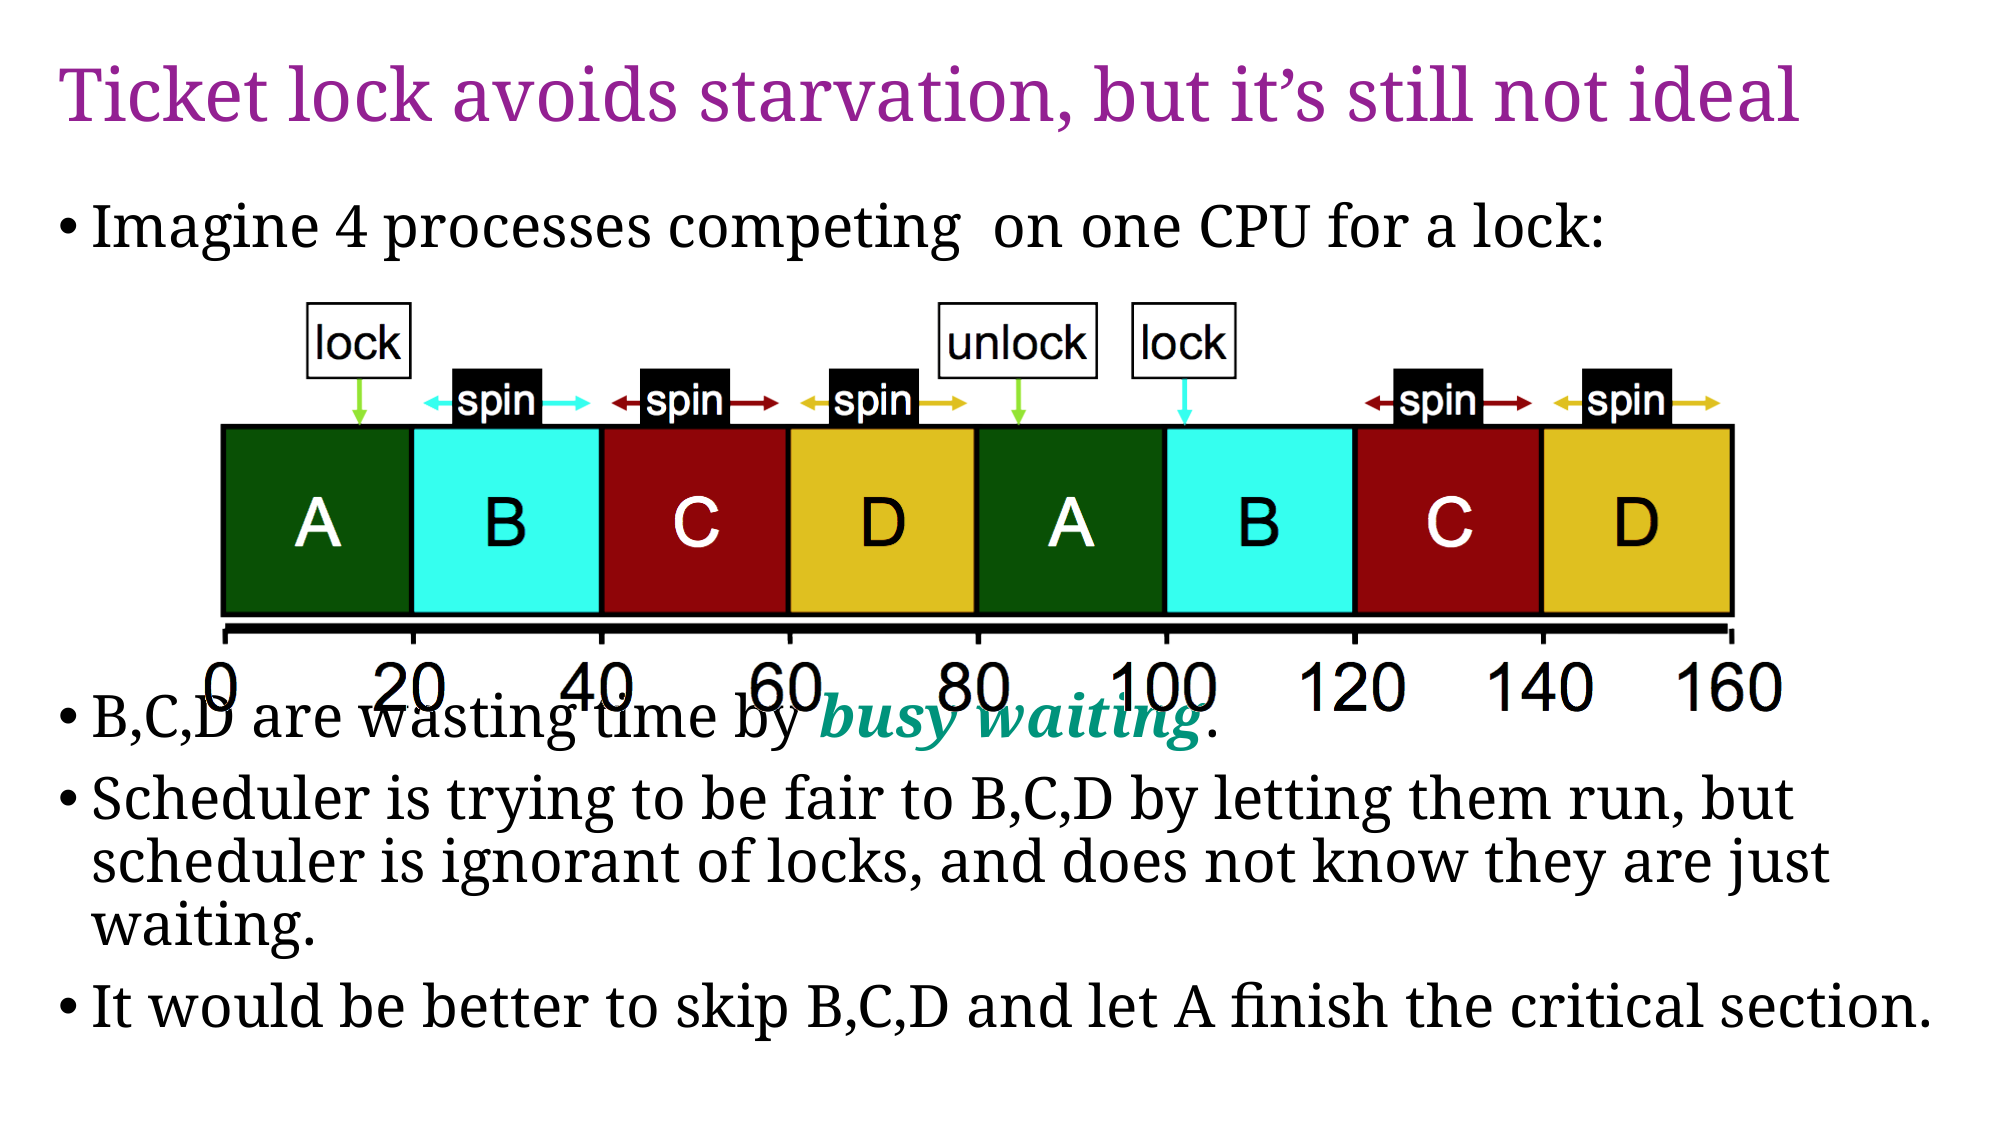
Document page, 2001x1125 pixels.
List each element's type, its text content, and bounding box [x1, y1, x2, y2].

picture [195, 294, 1800, 719]
list Imagine 4 processes competing on one CPU for a lock: B,C,D are wasting time by busy waiting. Scheduler is trying to be fair to B,C,D by letting them run, but scheduler is ignorant of locks, and does not know they are just waiting. It would be better to skip B,C,D and let A finish the critical section. [43, 189, 1953, 1105]
title Ticket lock avoids starvation, but it’s still not ideal [43, 25, 1953, 171]
